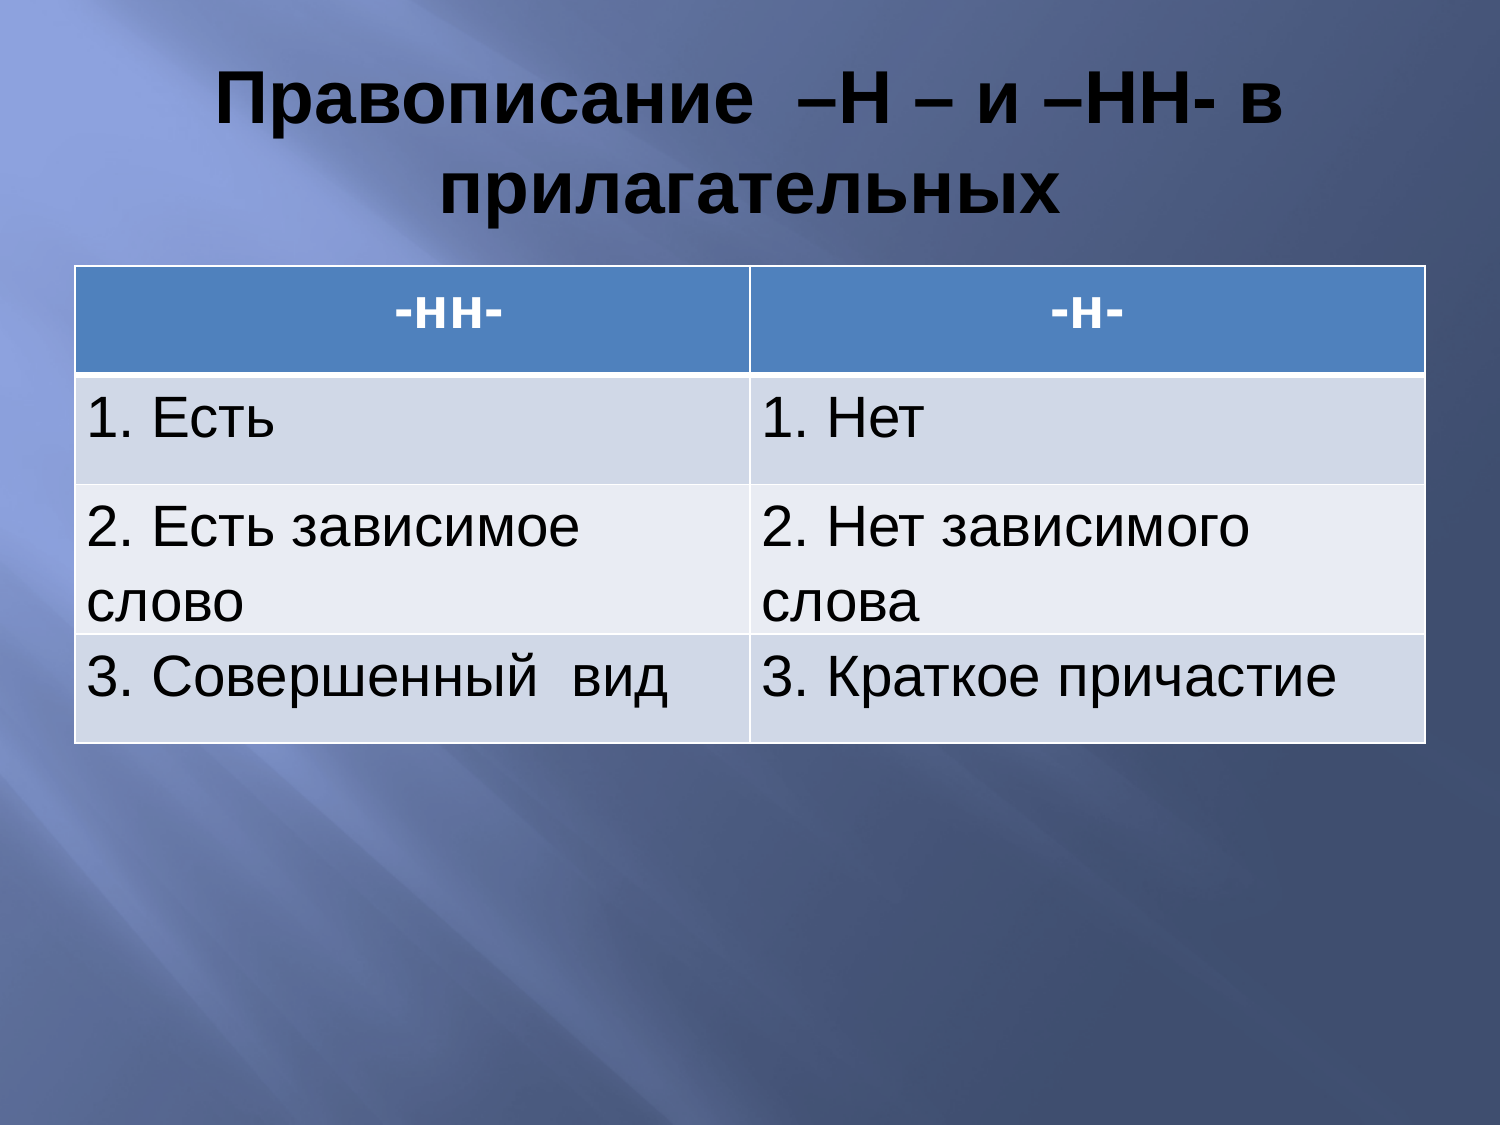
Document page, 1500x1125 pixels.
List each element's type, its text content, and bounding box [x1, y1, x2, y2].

table_cell 3. Совершенный вид [76, 635, 749, 742]
title Правописание –Н – и –НН- в прилагательных [75, 45, 1425, 233]
table_cell 2. Нет зависимого слова [751, 485, 1424, 633]
table_cell 1. Есть [76, 378, 749, 484]
table_header -н- [751, 267, 1424, 372]
table_header -нн- [76, 267, 749, 372]
table_cell 2. Есть зависимое слово [76, 485, 749, 633]
table_cell 3. Краткое причастие [751, 635, 1424, 742]
table_cell 1. Нет [751, 378, 1424, 484]
